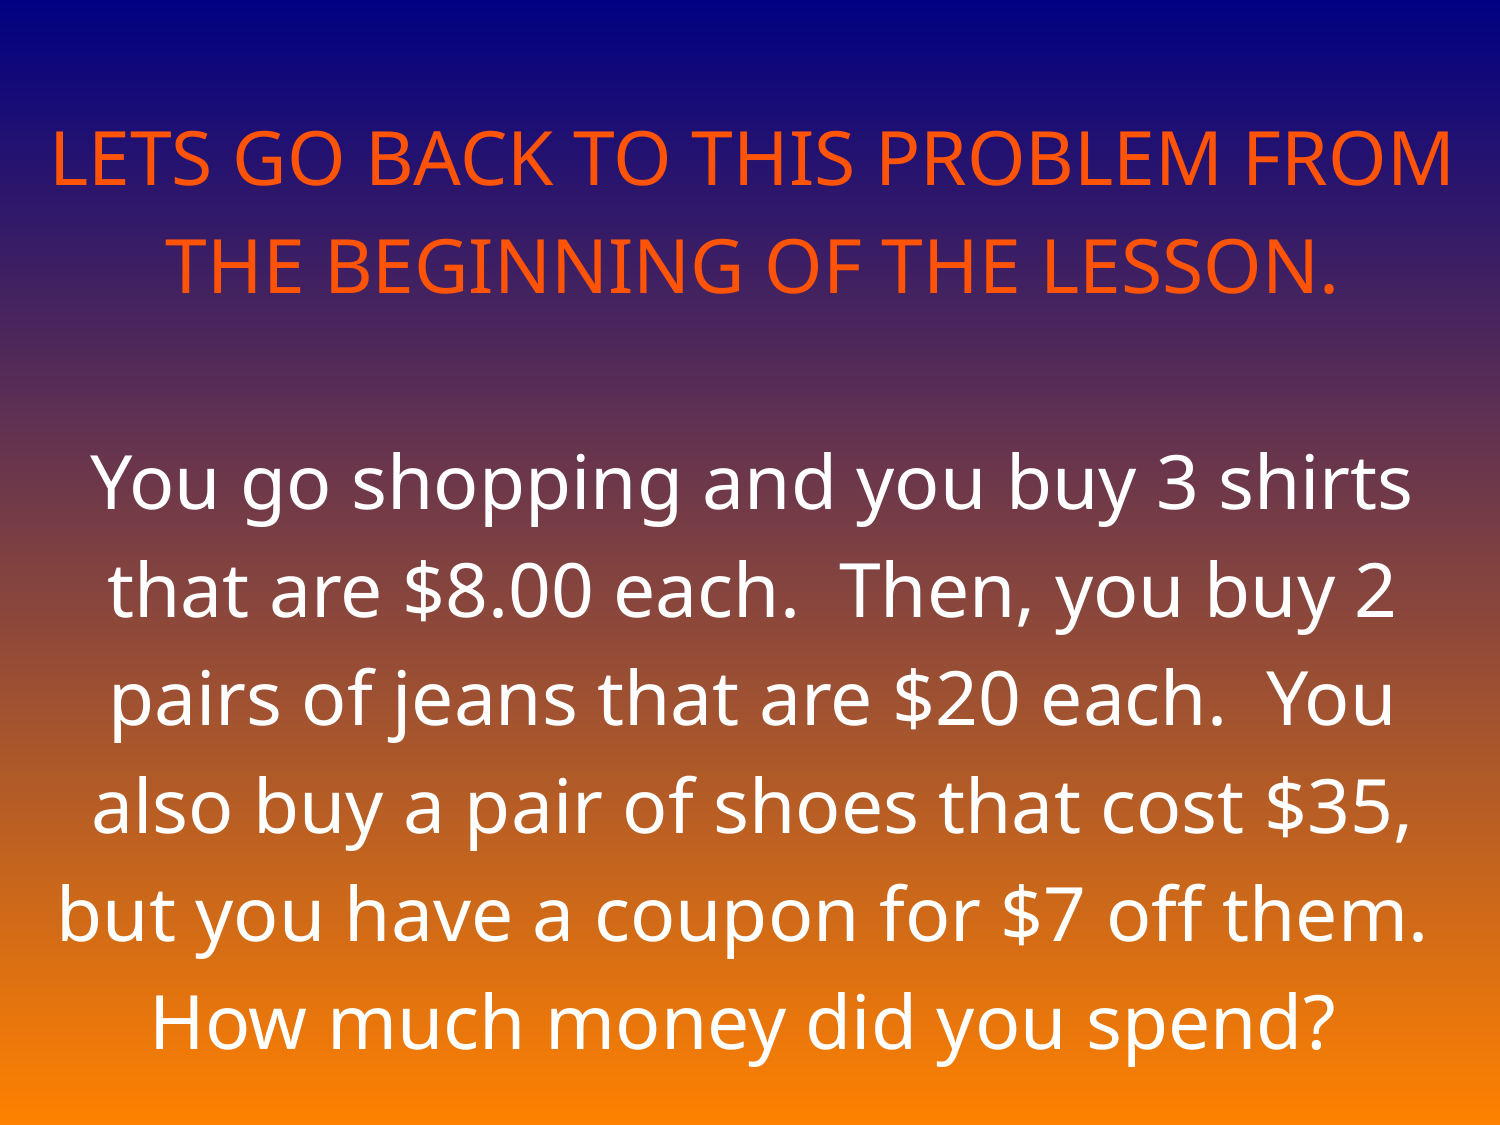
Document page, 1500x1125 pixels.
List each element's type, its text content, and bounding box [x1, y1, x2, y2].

title LETS GO BACK TO THIS PROBLEM FROM THE BEGINNING OF THE LESSON. You go shopping and you buy 3 shirts that are $8.00 each. Then, you buy 2 pairs of jeans that are $20 each. You also buy a pair of shoes that cost $35, but you have a coupon for $7 off them. How much money did you spend? [12, 162, 1500, 1125]
